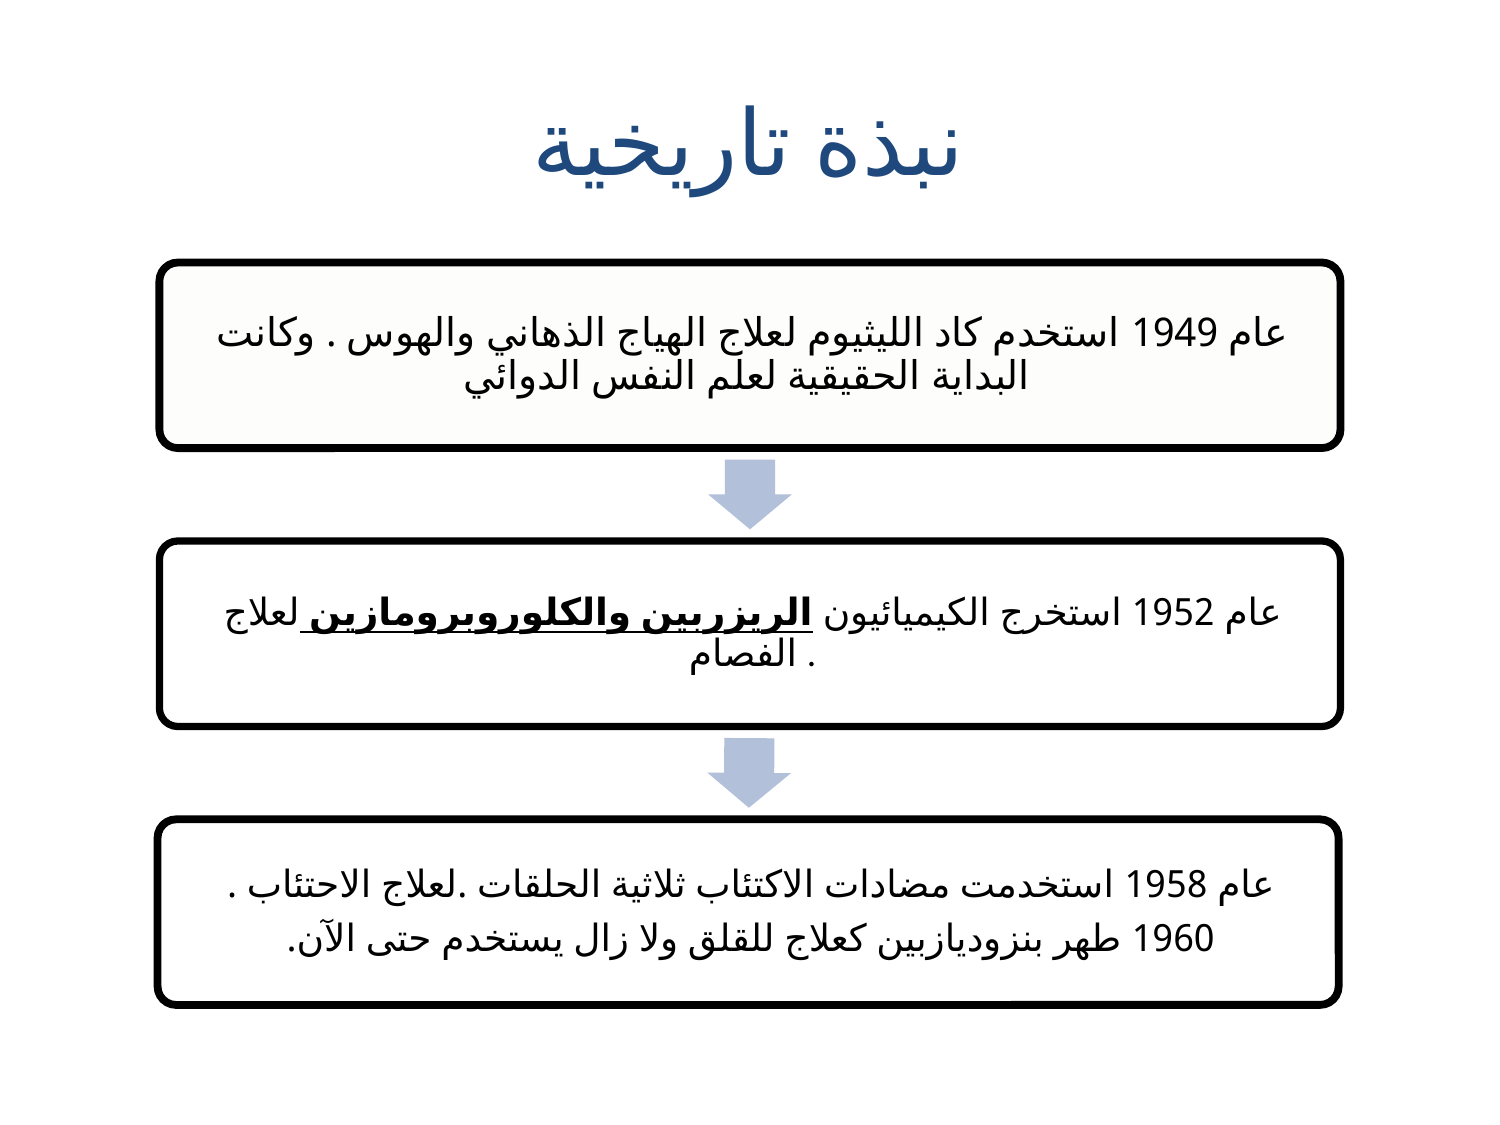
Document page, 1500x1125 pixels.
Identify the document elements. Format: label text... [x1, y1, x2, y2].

title نبذة تاريخية [85, 45, 1436, 233]
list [74, 262, 1426, 1006]
